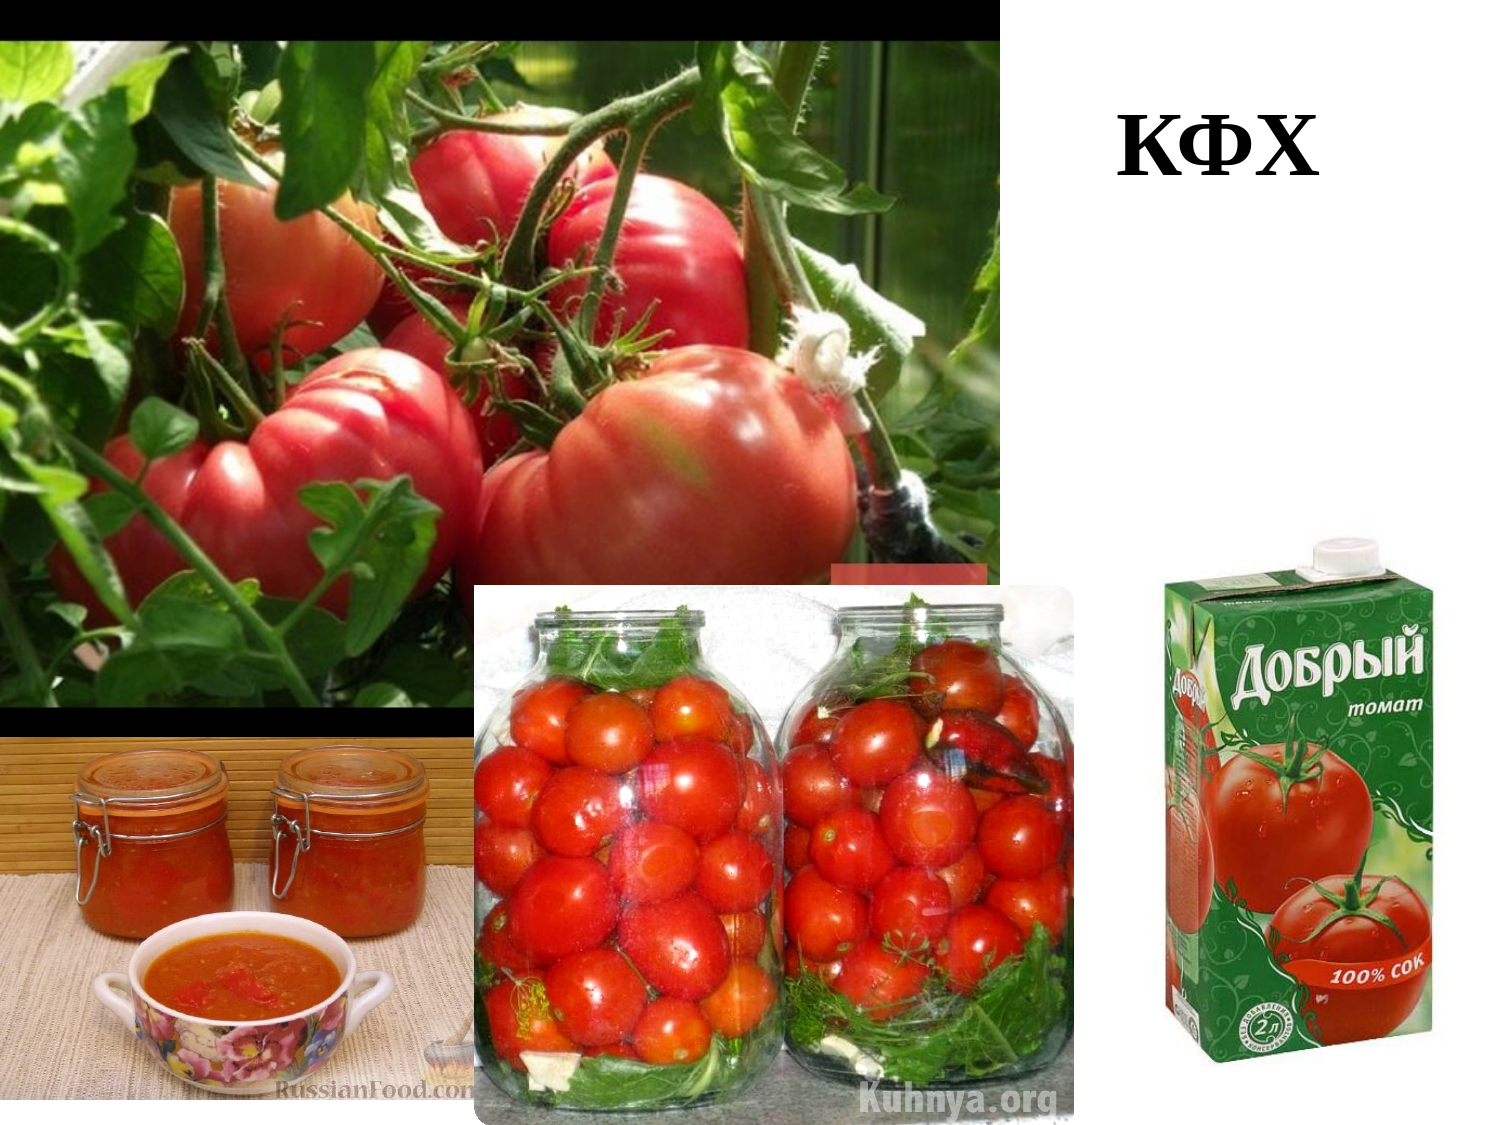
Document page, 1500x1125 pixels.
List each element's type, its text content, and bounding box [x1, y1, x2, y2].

picture [0, 0, 1500, 1125]
title КФХ [1012, 45, 1425, 233]
